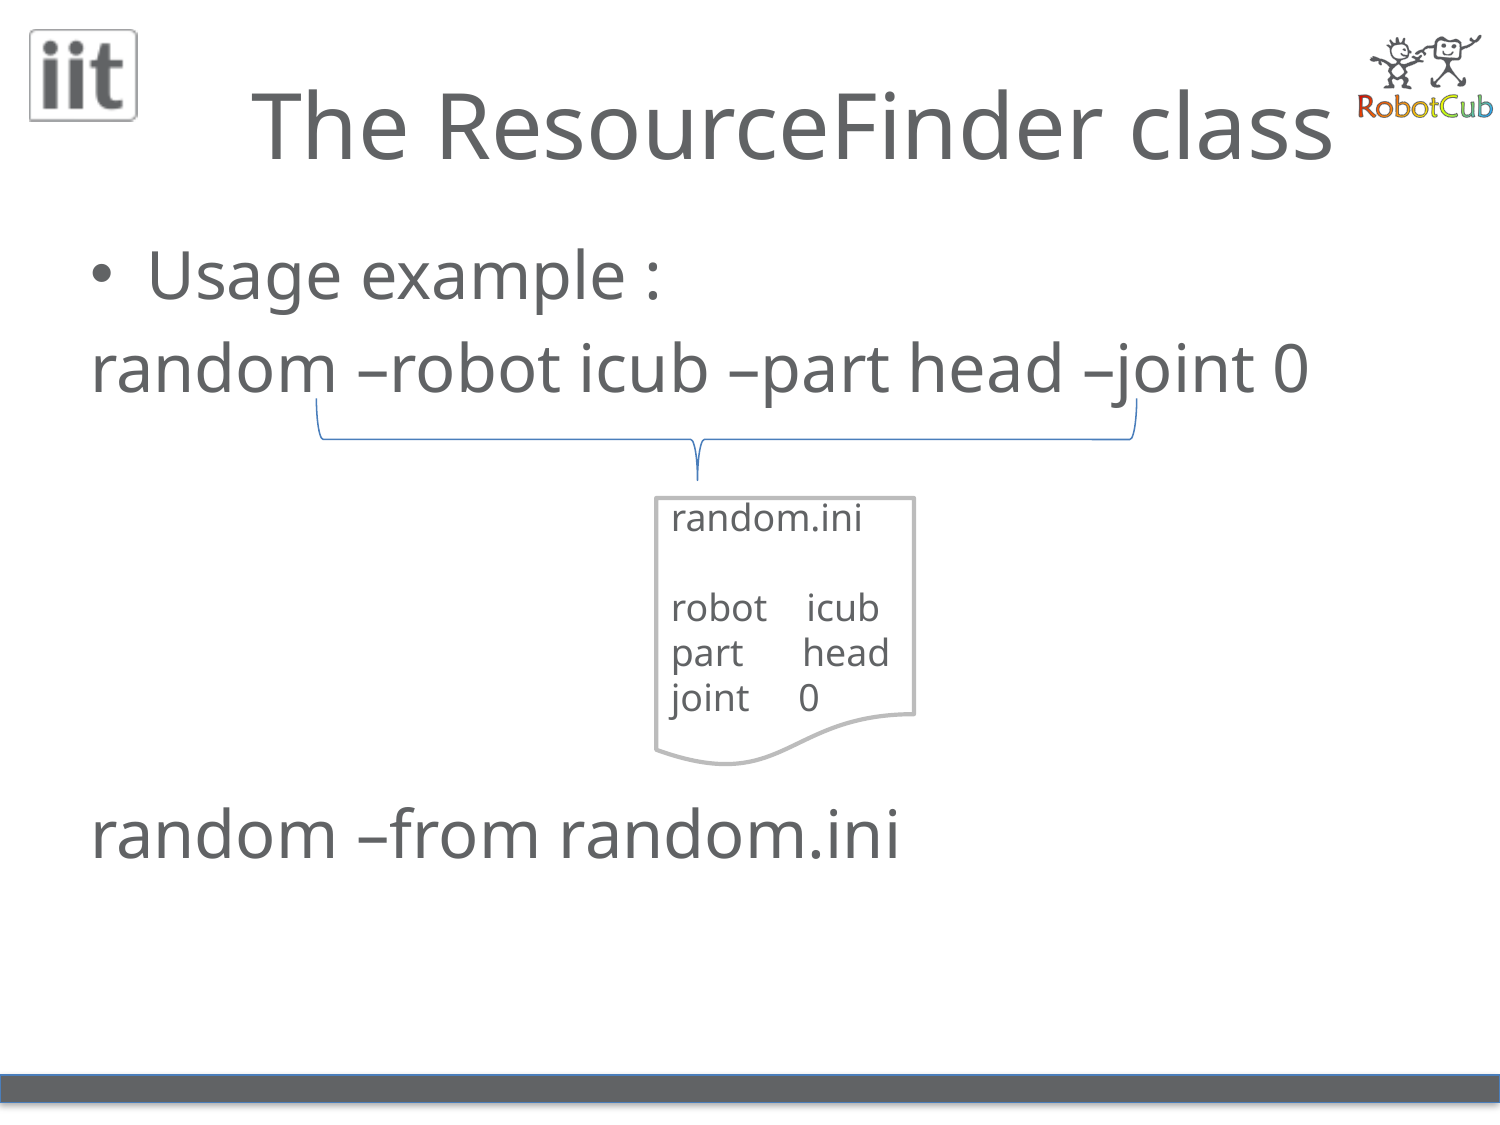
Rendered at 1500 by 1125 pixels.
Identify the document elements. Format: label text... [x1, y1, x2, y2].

list Usage example : random –robot icub –part head –joint 0 random –from random.ini [75, 224, 1425, 1005]
title The ResourceFinder class [162, 45, 1425, 200]
picture [1356, 29, 1494, 122]
picture [29, 29, 138, 122]
text_box random.ini robot icub part head joint 0 [654, 495, 917, 767]
text_box [315, 398, 1138, 482]
